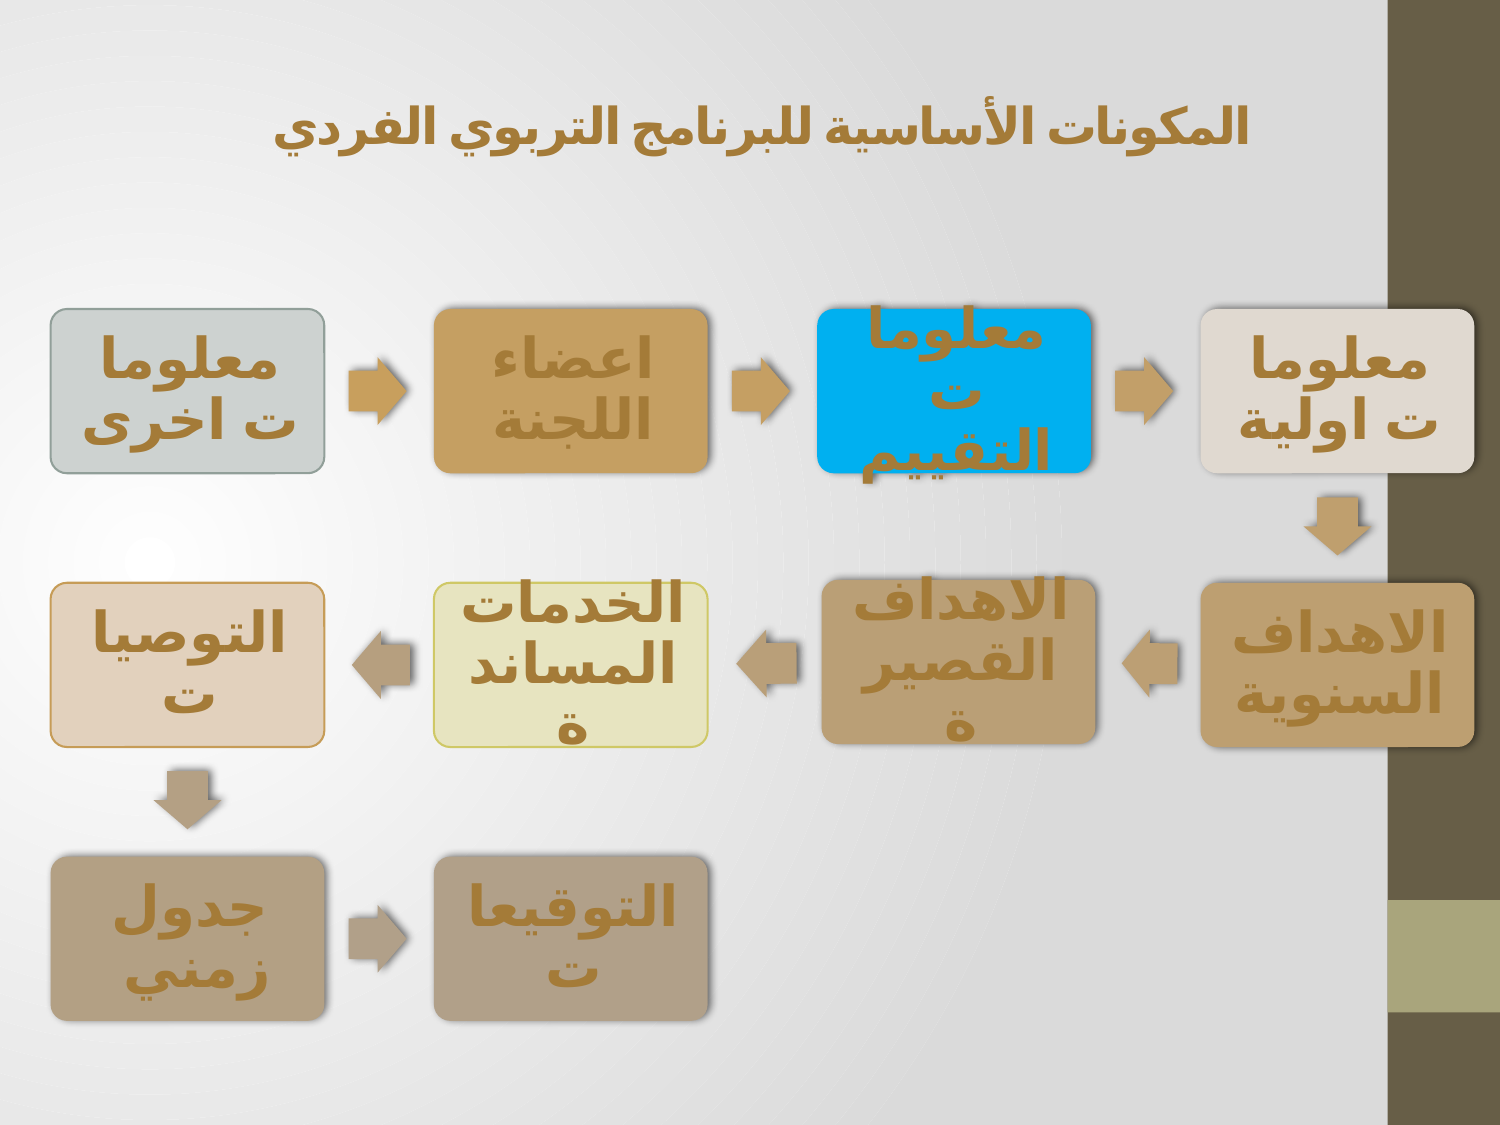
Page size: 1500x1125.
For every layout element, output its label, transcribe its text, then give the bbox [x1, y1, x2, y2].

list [49, 254, 1476, 1076]
title المكونات الأساسية للبرنامج التربوي الفردي [50, 24, 1475, 163]
